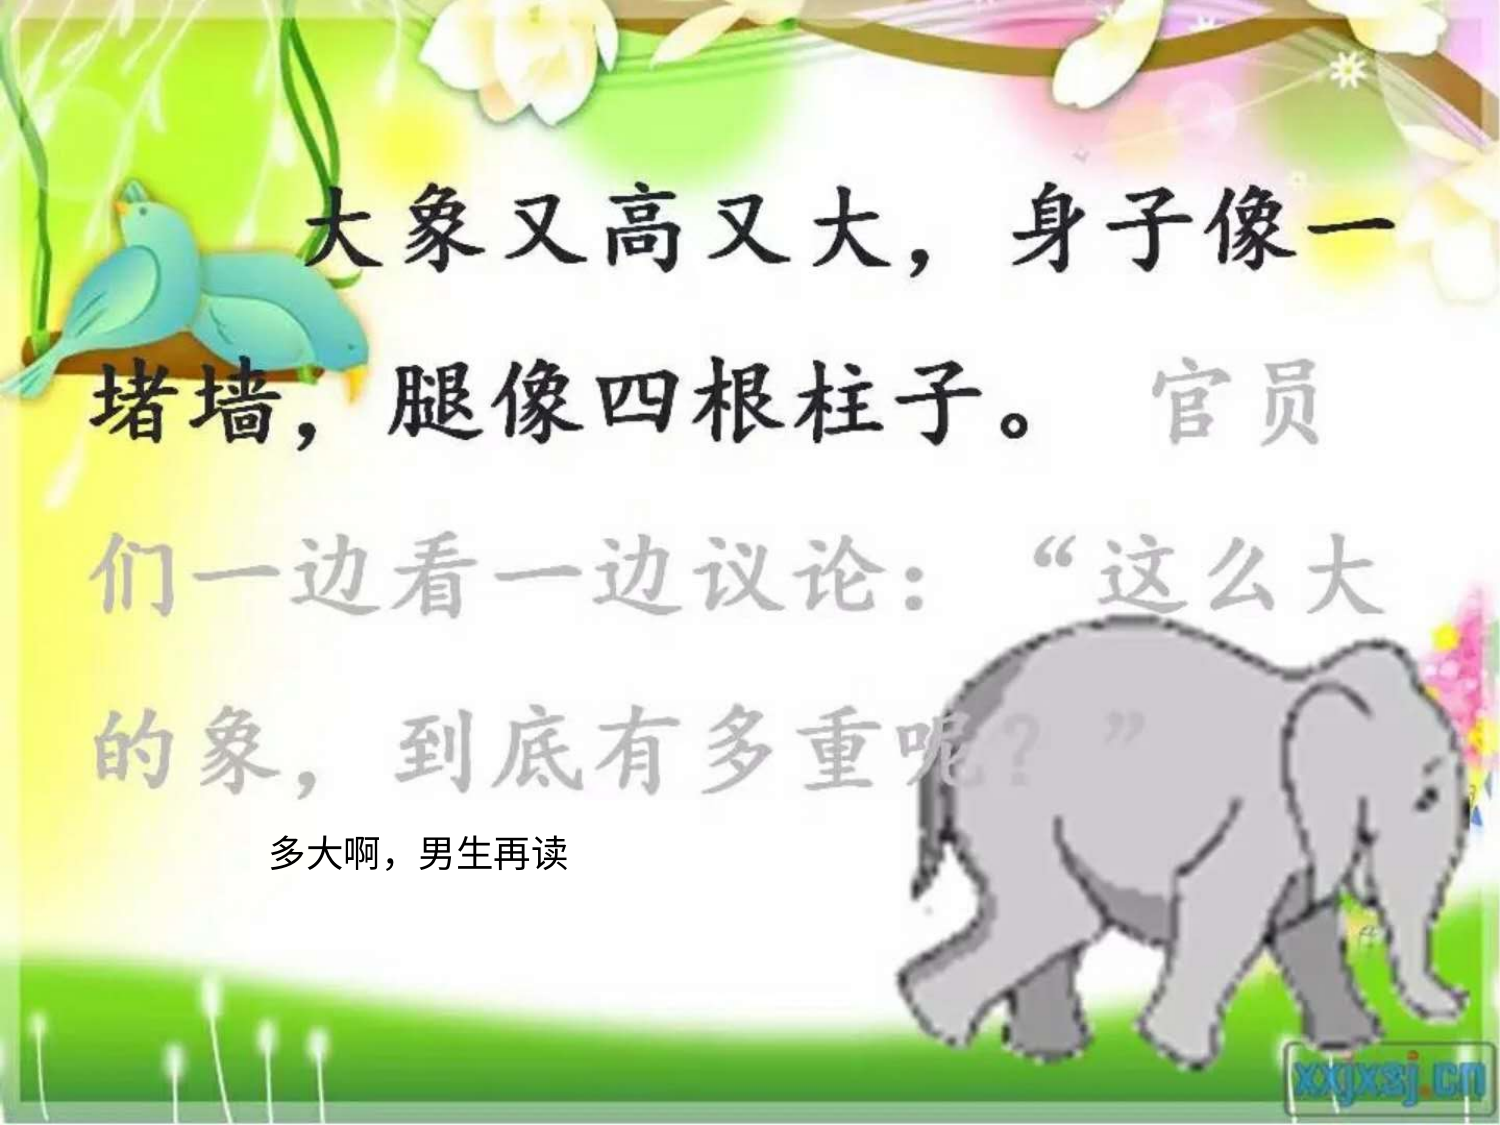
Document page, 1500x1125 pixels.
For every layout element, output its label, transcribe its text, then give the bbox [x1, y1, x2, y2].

picture [0, 0, 1500, 1125]
text_box 多大啊，男生再读 [253, 822, 632, 882]
